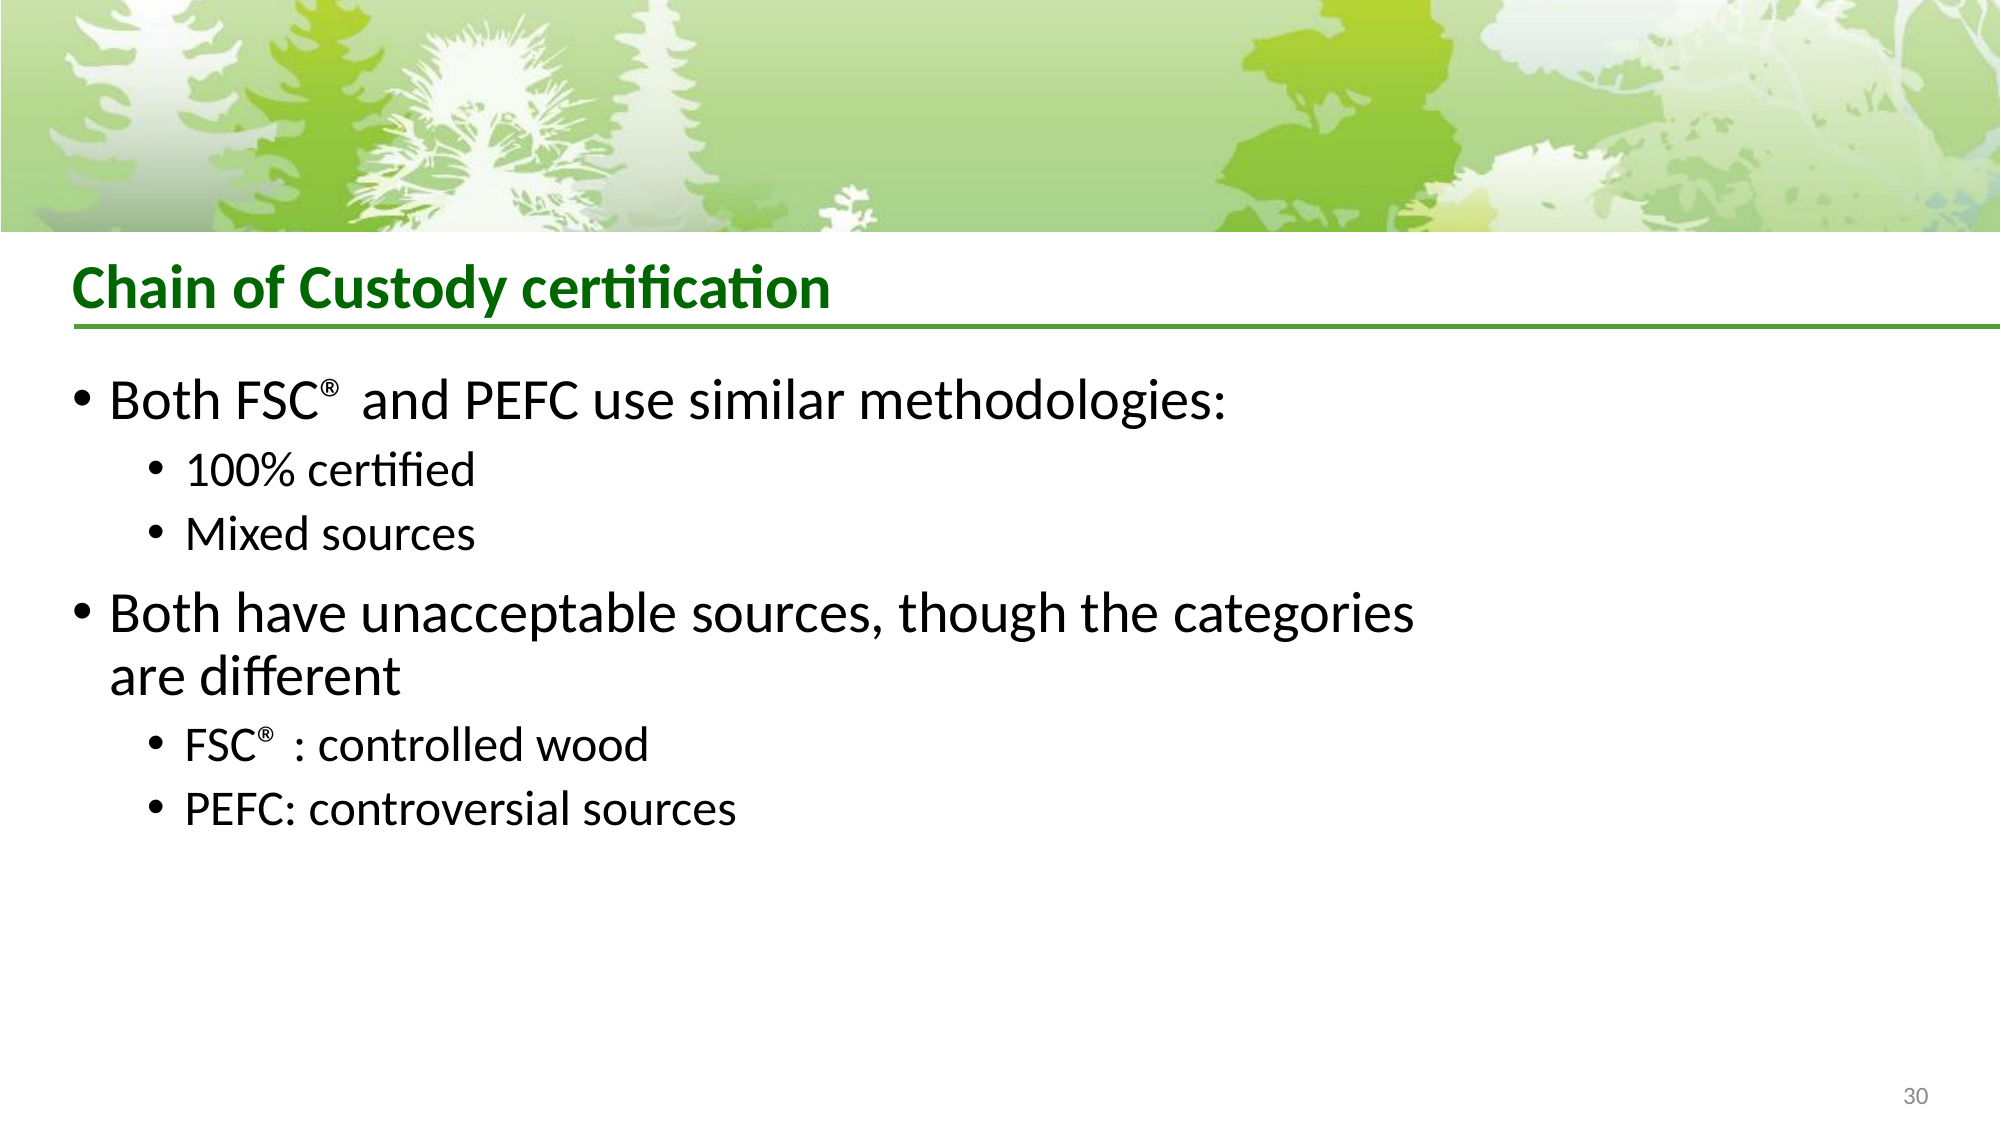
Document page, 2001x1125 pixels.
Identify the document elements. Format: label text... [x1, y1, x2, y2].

title Chain of Custody certification [57, 194, 1408, 362]
list Both FSC® and PEFC use similar methodologies: 100% certified Mixed sources Both have unacceptable sources, though the categories are different FSC® : controlled wood PEFC: controversial sources [57, 362, 1494, 1105]
picture [0, 0, 2000, 232]
slide_number 30 [1493, 1065, 1944, 1125]
